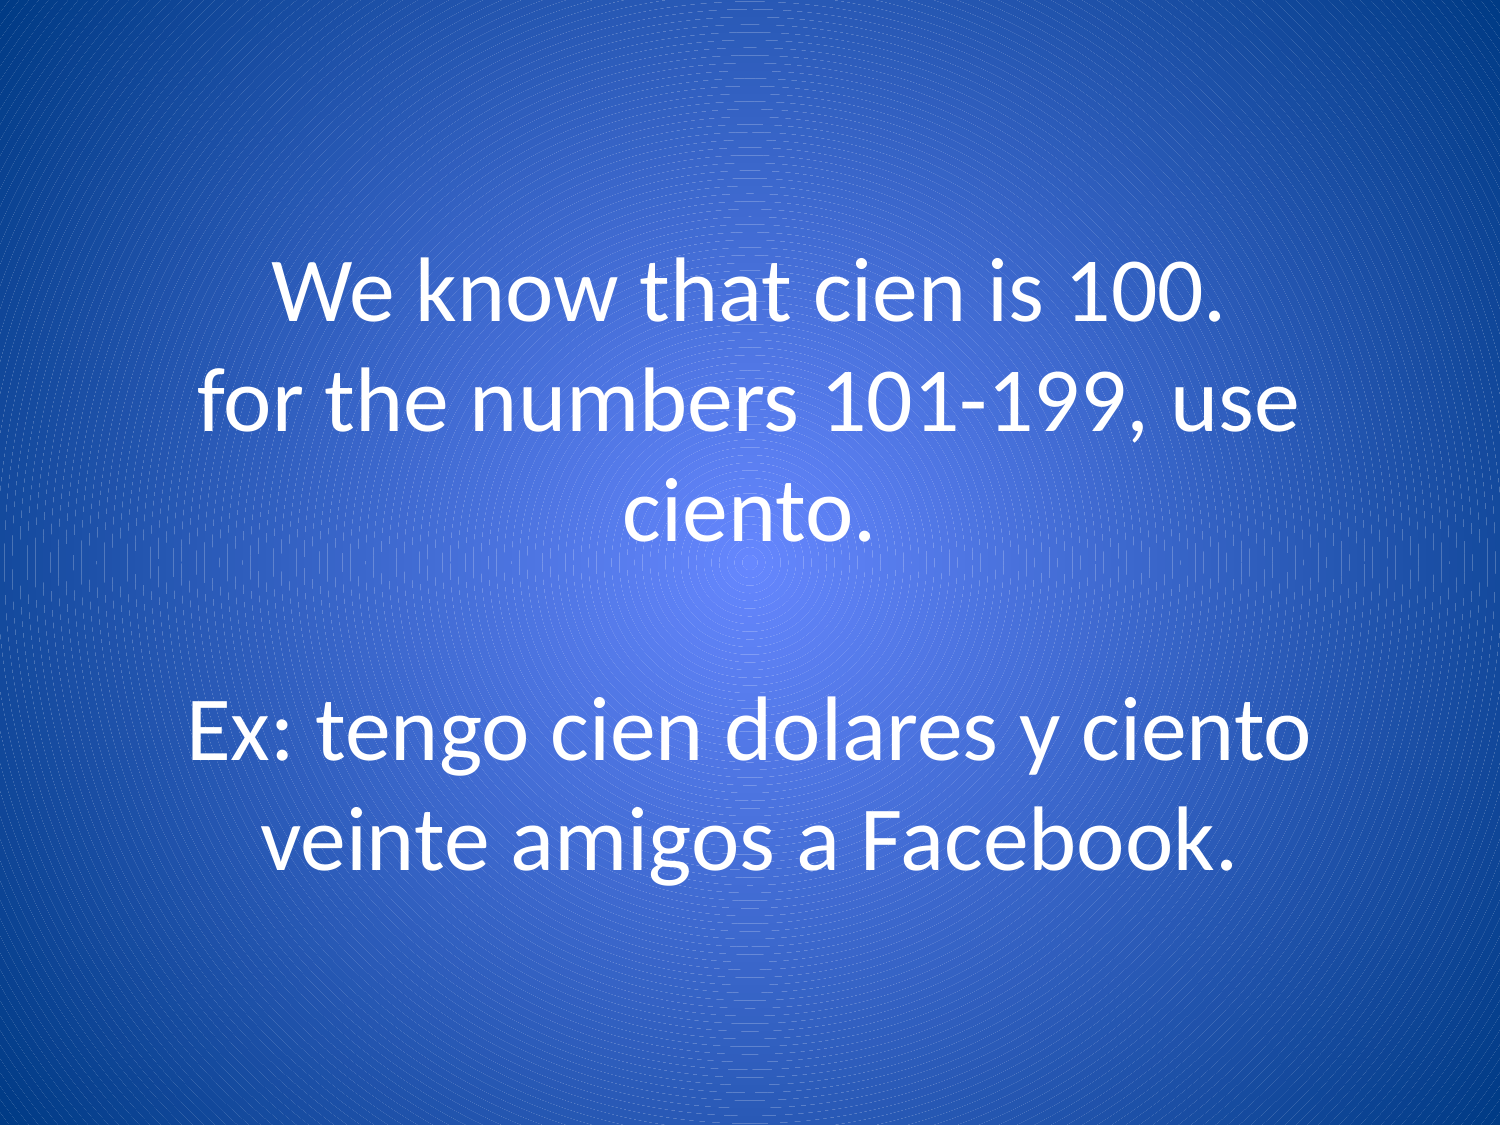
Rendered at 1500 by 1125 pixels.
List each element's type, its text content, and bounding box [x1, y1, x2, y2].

title We know that cien is 100. for the numbers 101-199, use ciento. Ex: tengo cien dolares y ciento veinte amigos a Facebook. [75, 45, 1425, 1074]
